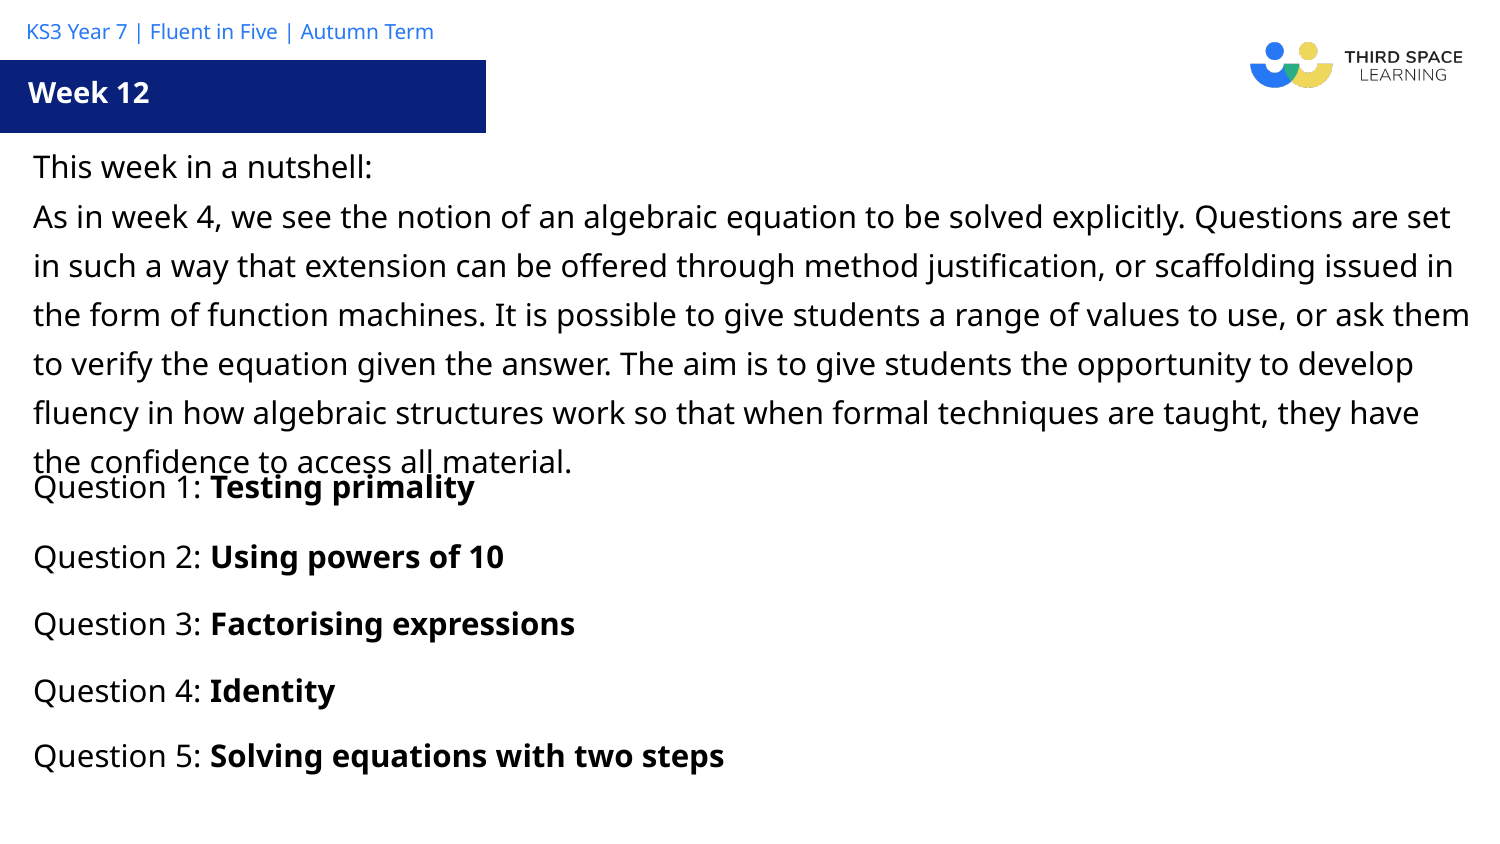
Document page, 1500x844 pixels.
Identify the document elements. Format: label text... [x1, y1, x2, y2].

table_cell Question 4: Identity [29, 648, 1478, 714]
picture [1250, 33, 1465, 99]
table_cell Question 1: Testing primality [29, 444, 1478, 510]
text_box Week 12 [13, 59, 383, 125]
table_header This week in a nutshell: As in week 4, we see the notion of an algebraic equation to be solved explicitly. Questions are set in such a way that extension can be offered through method justification, or scaffolding issued in the form of function machines. It is possible to give students a range of values to use, or ask them to verify the equation given the answer. The aim is to give students the opportunity to develop fluency in how algebraic structures work so that when formal techniques are taught, they have the confidence to access all material. [29, 137, 1478, 443]
table_cell Question 3: Factorising expressions [29, 581, 1478, 647]
table_cell Question 5: Solving equations with two steps [29, 715, 1478, 779]
table_cell Question 2: Using powers of 10 [29, 511, 1478, 580]
